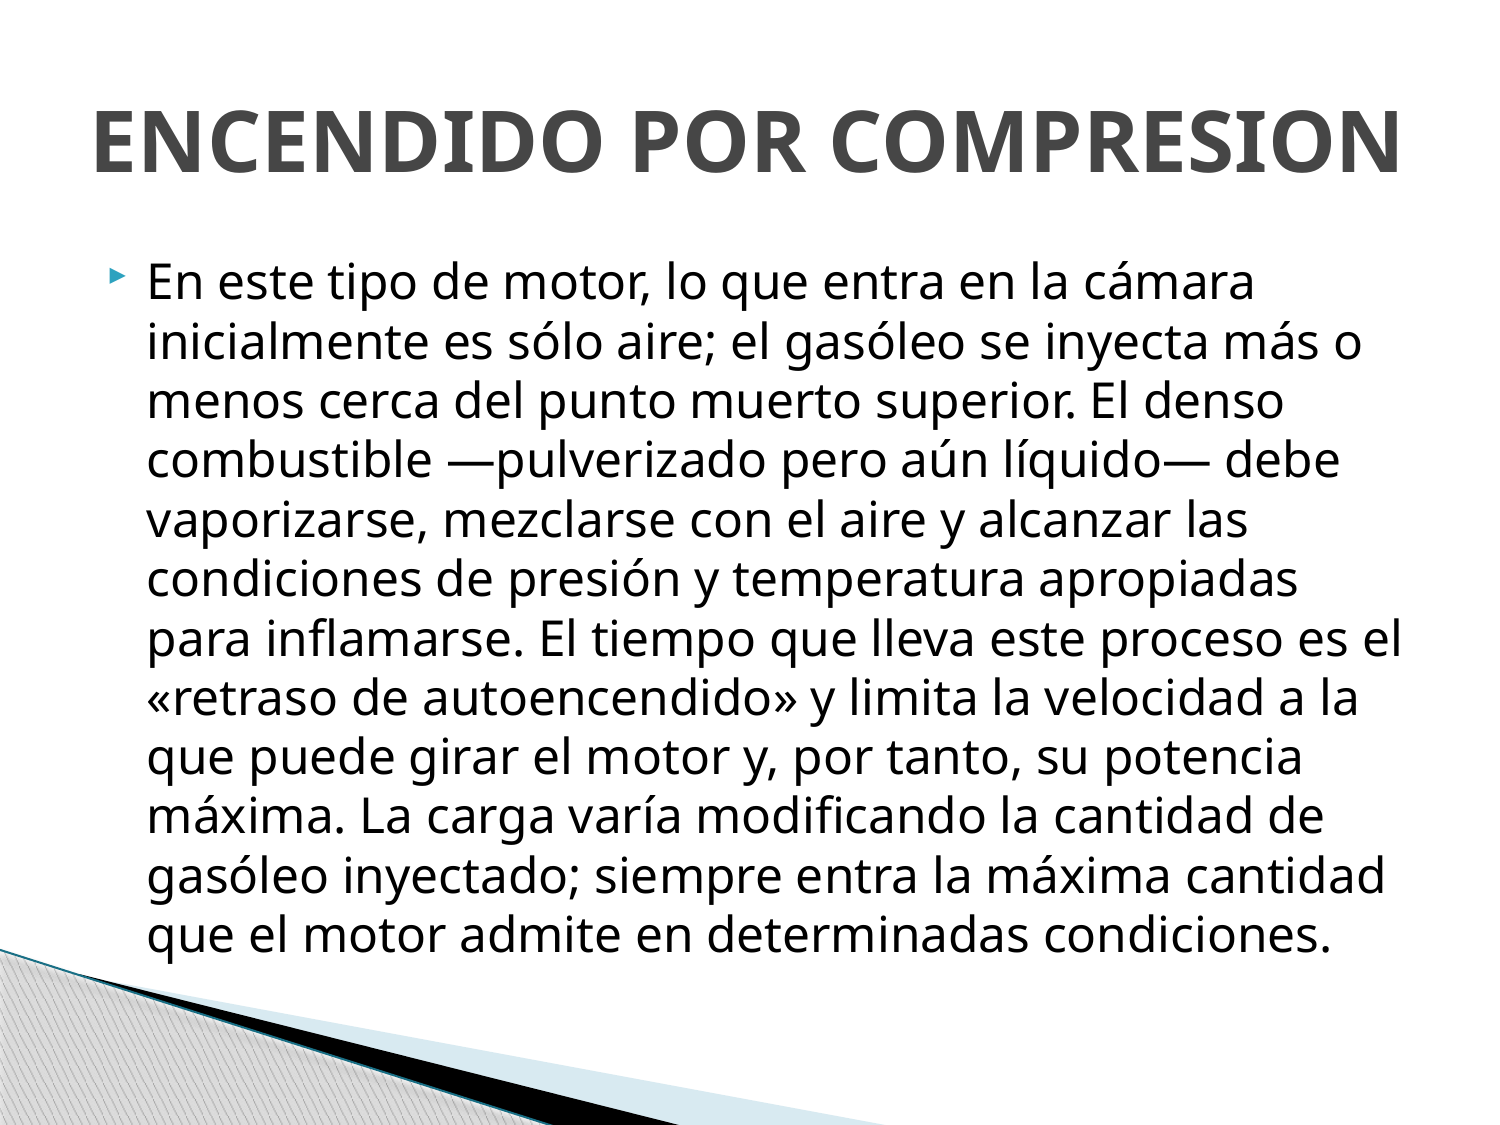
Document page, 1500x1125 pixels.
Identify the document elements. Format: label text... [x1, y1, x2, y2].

title ENCENDIDO POR COMPRESION [75, 45, 1425, 233]
list En este tipo de motor, lo que entra en la cámara inicialmente es sólo aire; el gasóleo se inyecta más o menos cerca del punto muerto superior. El denso combustible —pulverizado pero aún líquido— debe vaporizarse, mezclarse con el aire y alcanzar las condiciones de presión y temperatura apropiadas para inflamarse. El tiempo que lleva este proceso es el «retraso de autoencendido» y limita la velocidad a la que puede girar el motor y, por tanto, su potencia máxima. La carga varía modificando la cantidad de gasóleo inyectado; siempre entra la máxima cantidad que el motor admite en determinadas condiciones. [75, 243, 1425, 986]
